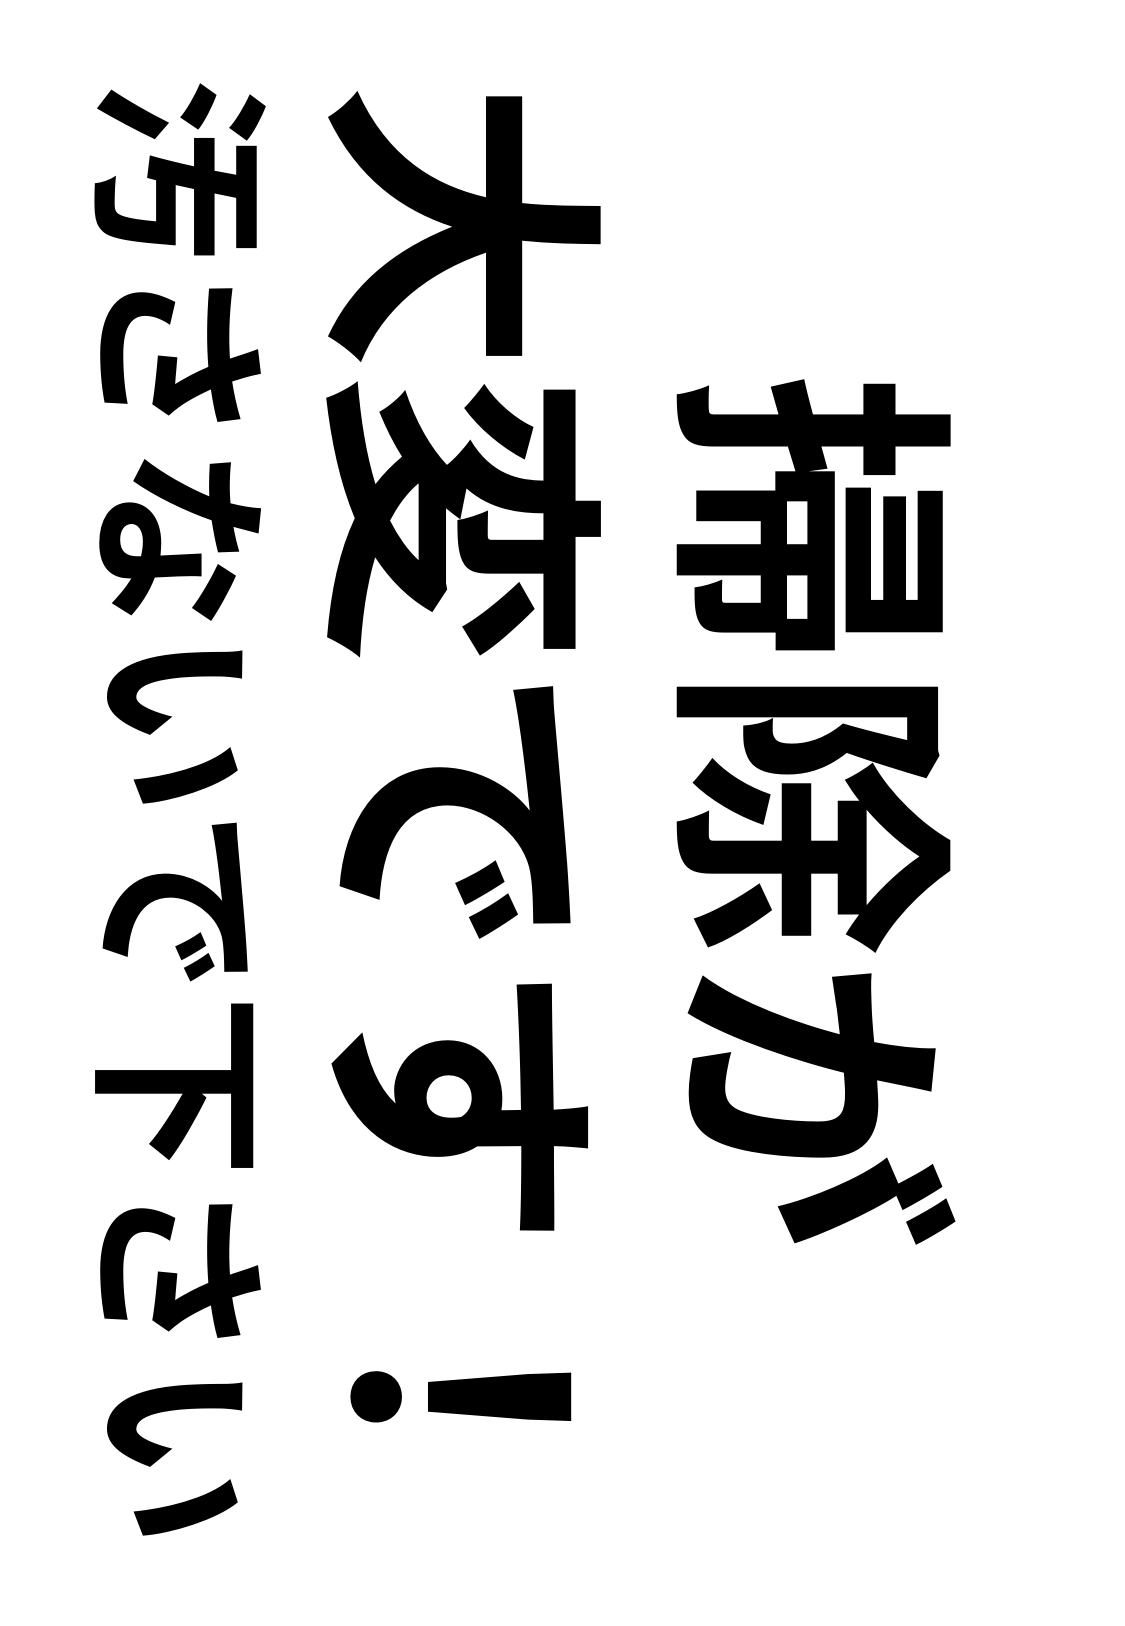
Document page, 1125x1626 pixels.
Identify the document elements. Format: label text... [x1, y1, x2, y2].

text_box 掃除が 大変です！ 汚さないで下さい [67, 0, 1028, 1625]
